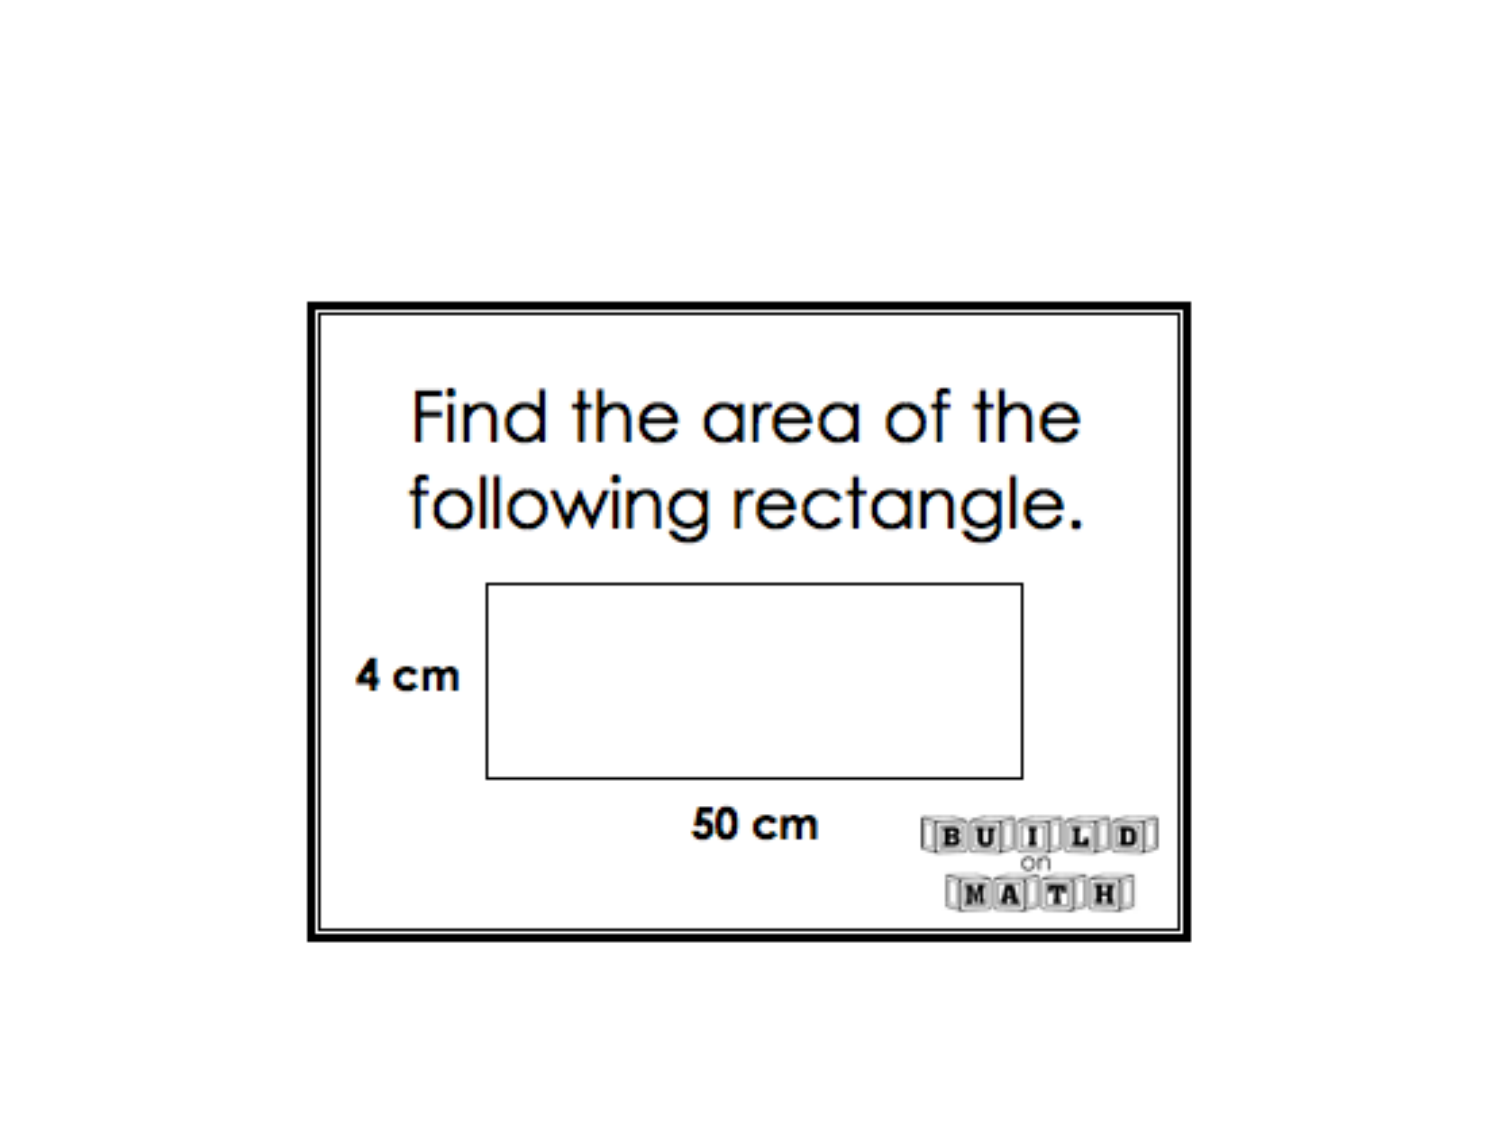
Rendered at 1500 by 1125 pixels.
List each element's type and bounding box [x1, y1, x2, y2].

list [74, 262, 1426, 1006]
